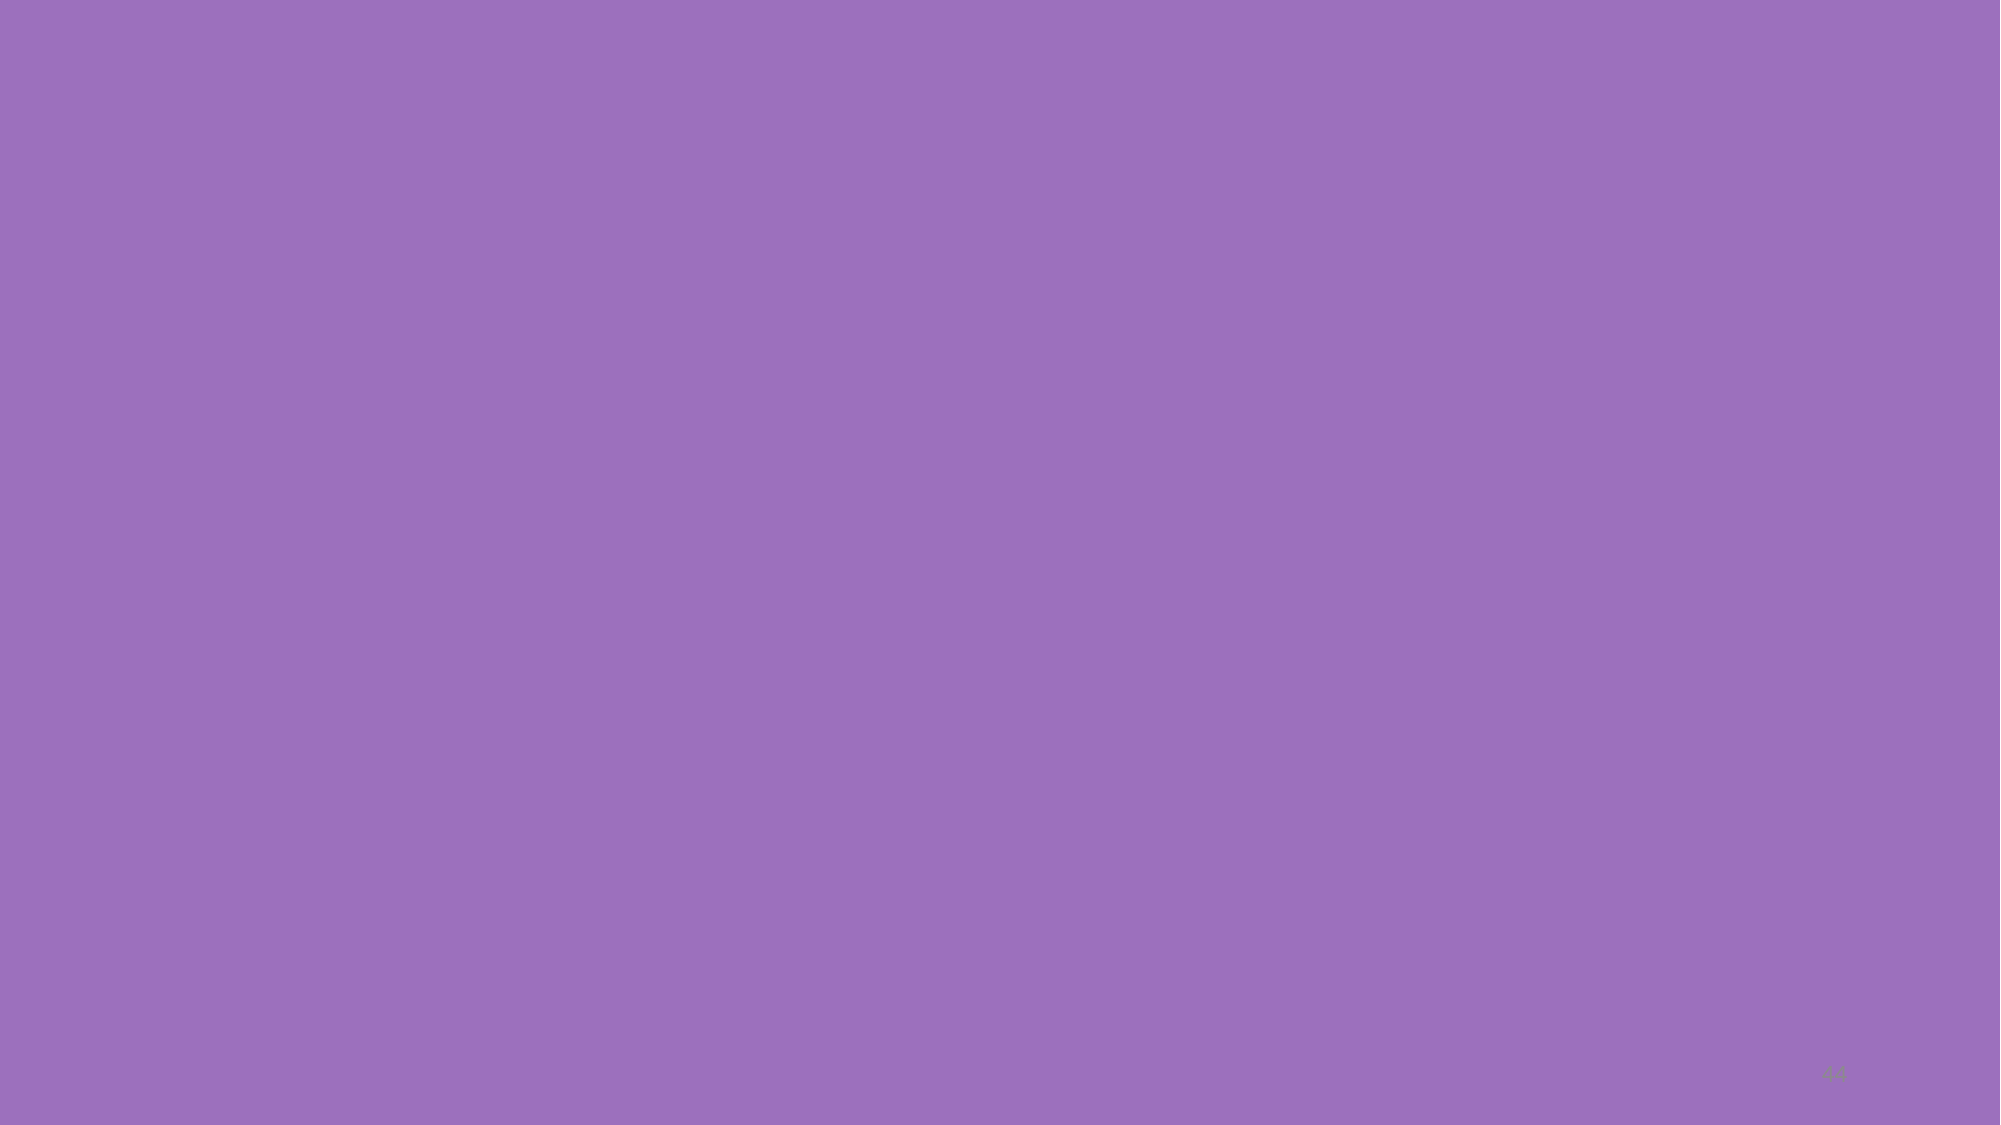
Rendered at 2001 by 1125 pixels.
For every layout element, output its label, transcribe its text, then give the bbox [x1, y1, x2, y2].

slide_number 44 [1412, 1042, 1863, 1103]
